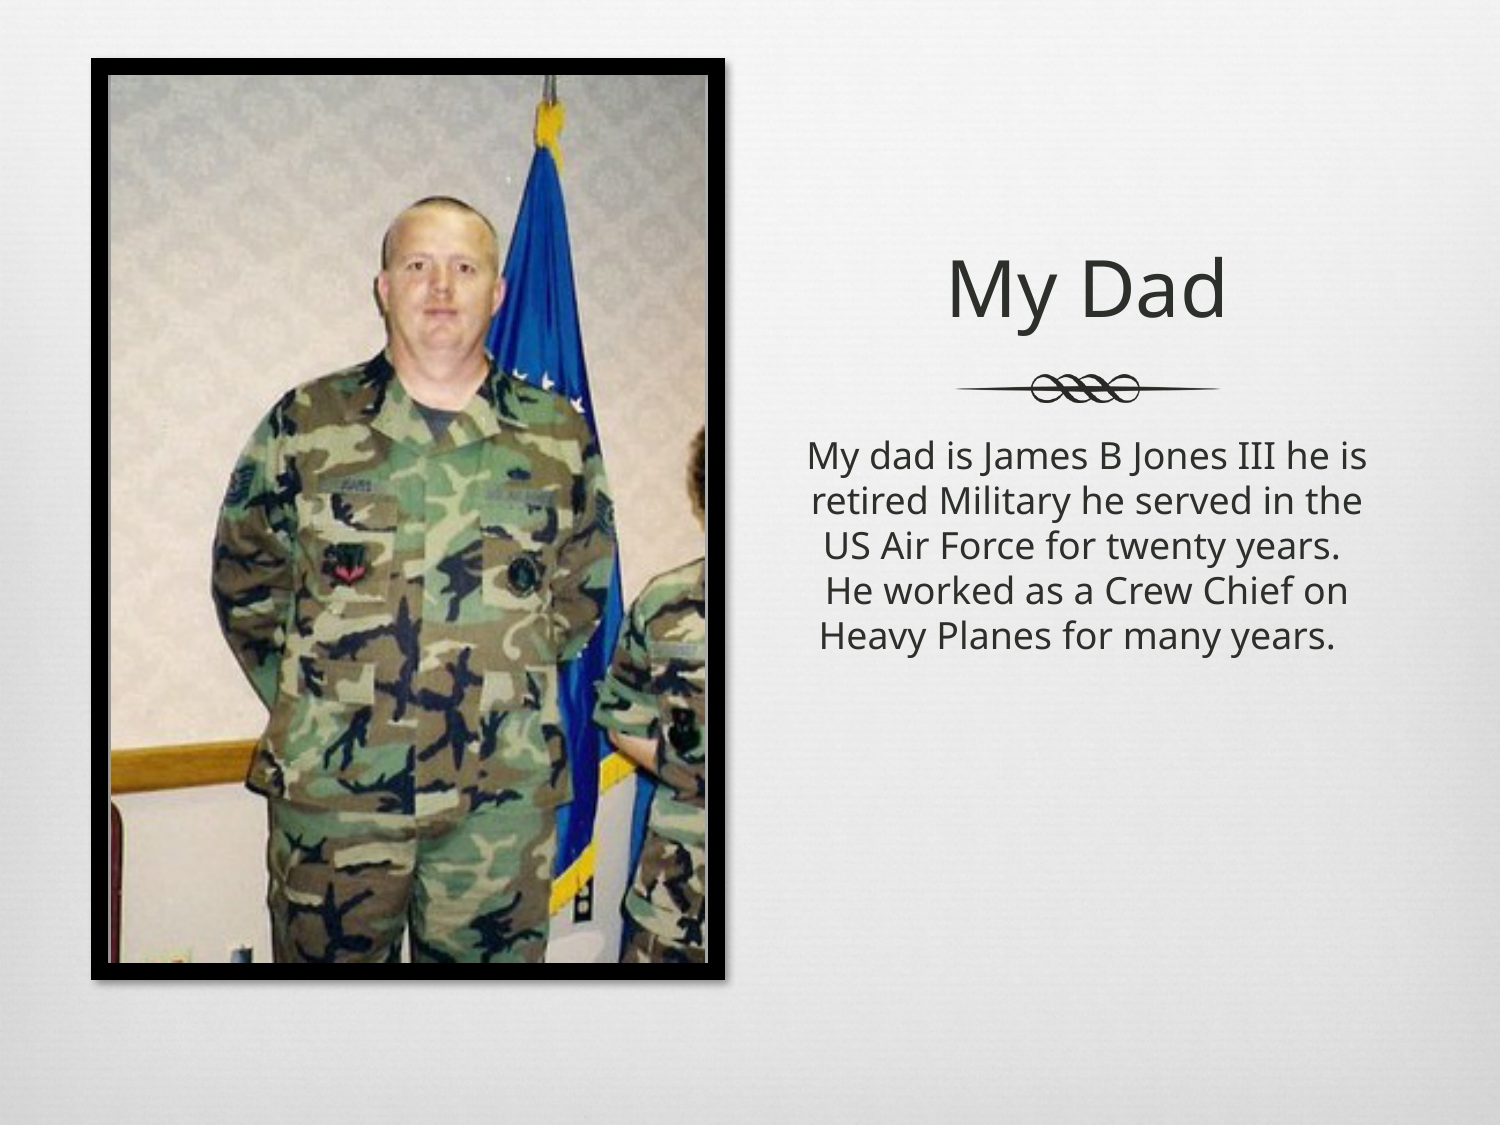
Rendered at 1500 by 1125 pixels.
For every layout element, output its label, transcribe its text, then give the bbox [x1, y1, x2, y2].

list My dad is James B Jones III he is retired Military he served in the US Air Force for twenty years. He worked as a Crew Chief on Heavy Planes for many years. [787, 424, 1388, 900]
picture [107, 74, 709, 964]
title My Dad [787, 149, 1388, 341]
picture [952, 374, 1223, 403]
